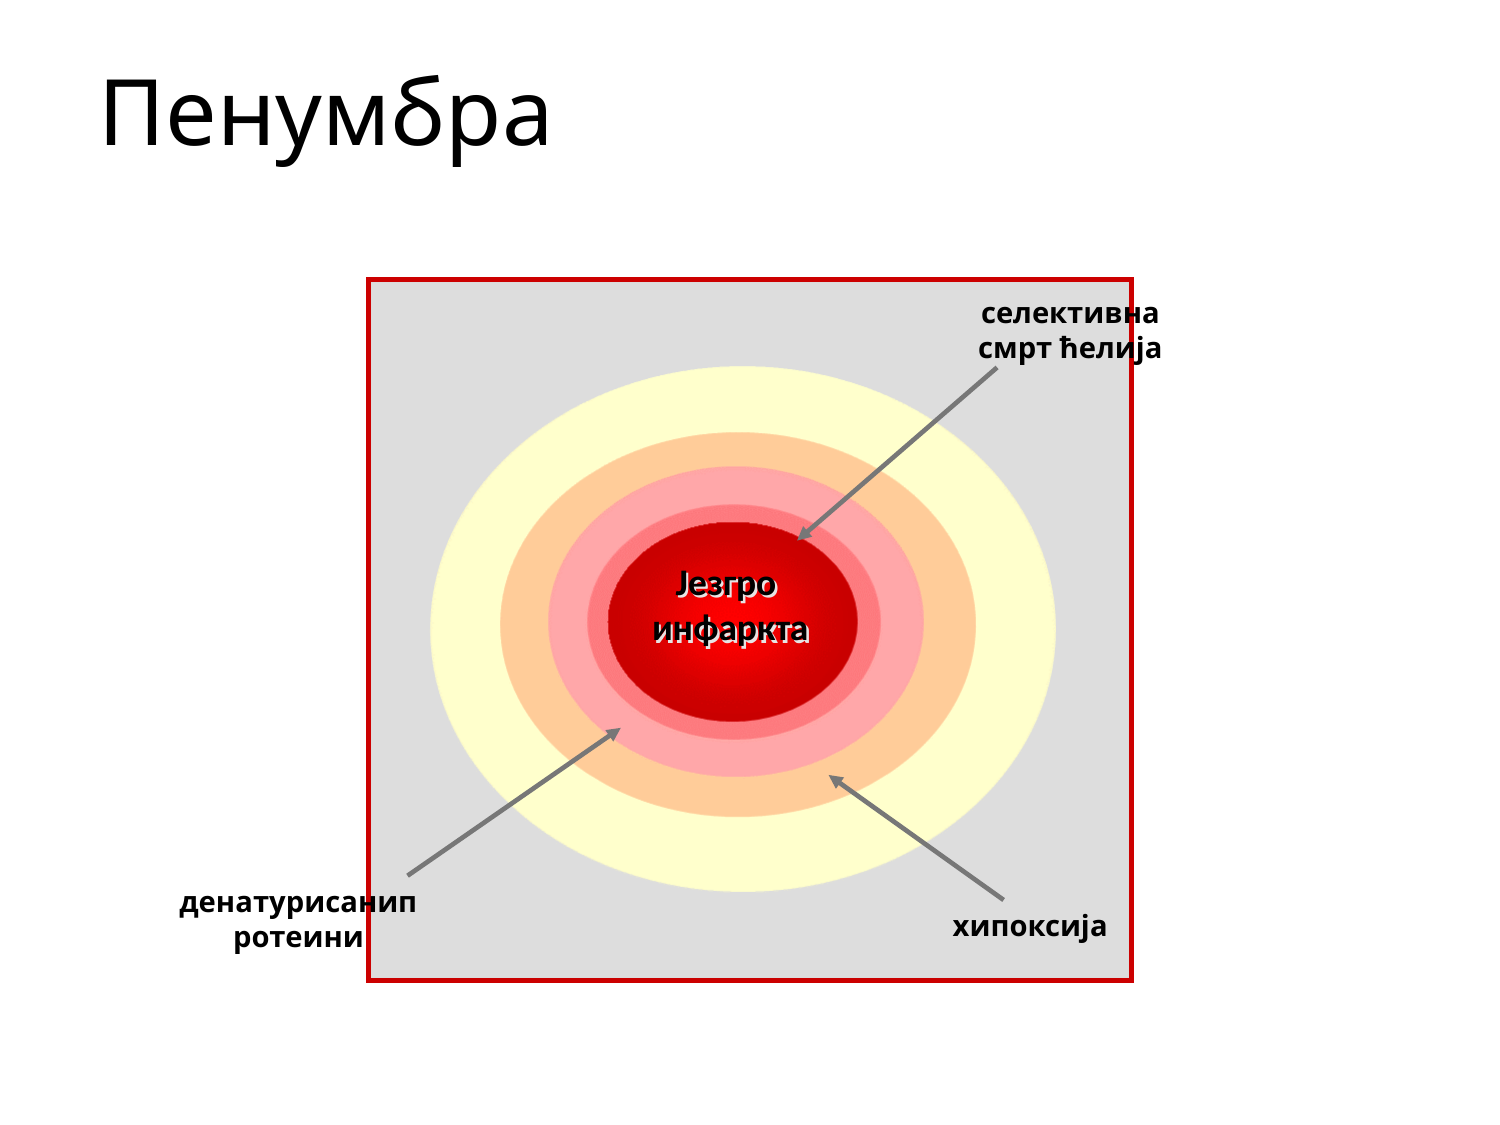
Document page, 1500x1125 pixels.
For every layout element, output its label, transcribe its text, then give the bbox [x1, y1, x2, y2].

text_box селективна смрт ћелија [1134, 286, 1178, 372]
title Пенумбра [83, 7, 1378, 225]
text_box денатурисанипротеини [163, 875, 366, 961]
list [366, 277, 1134, 983]
